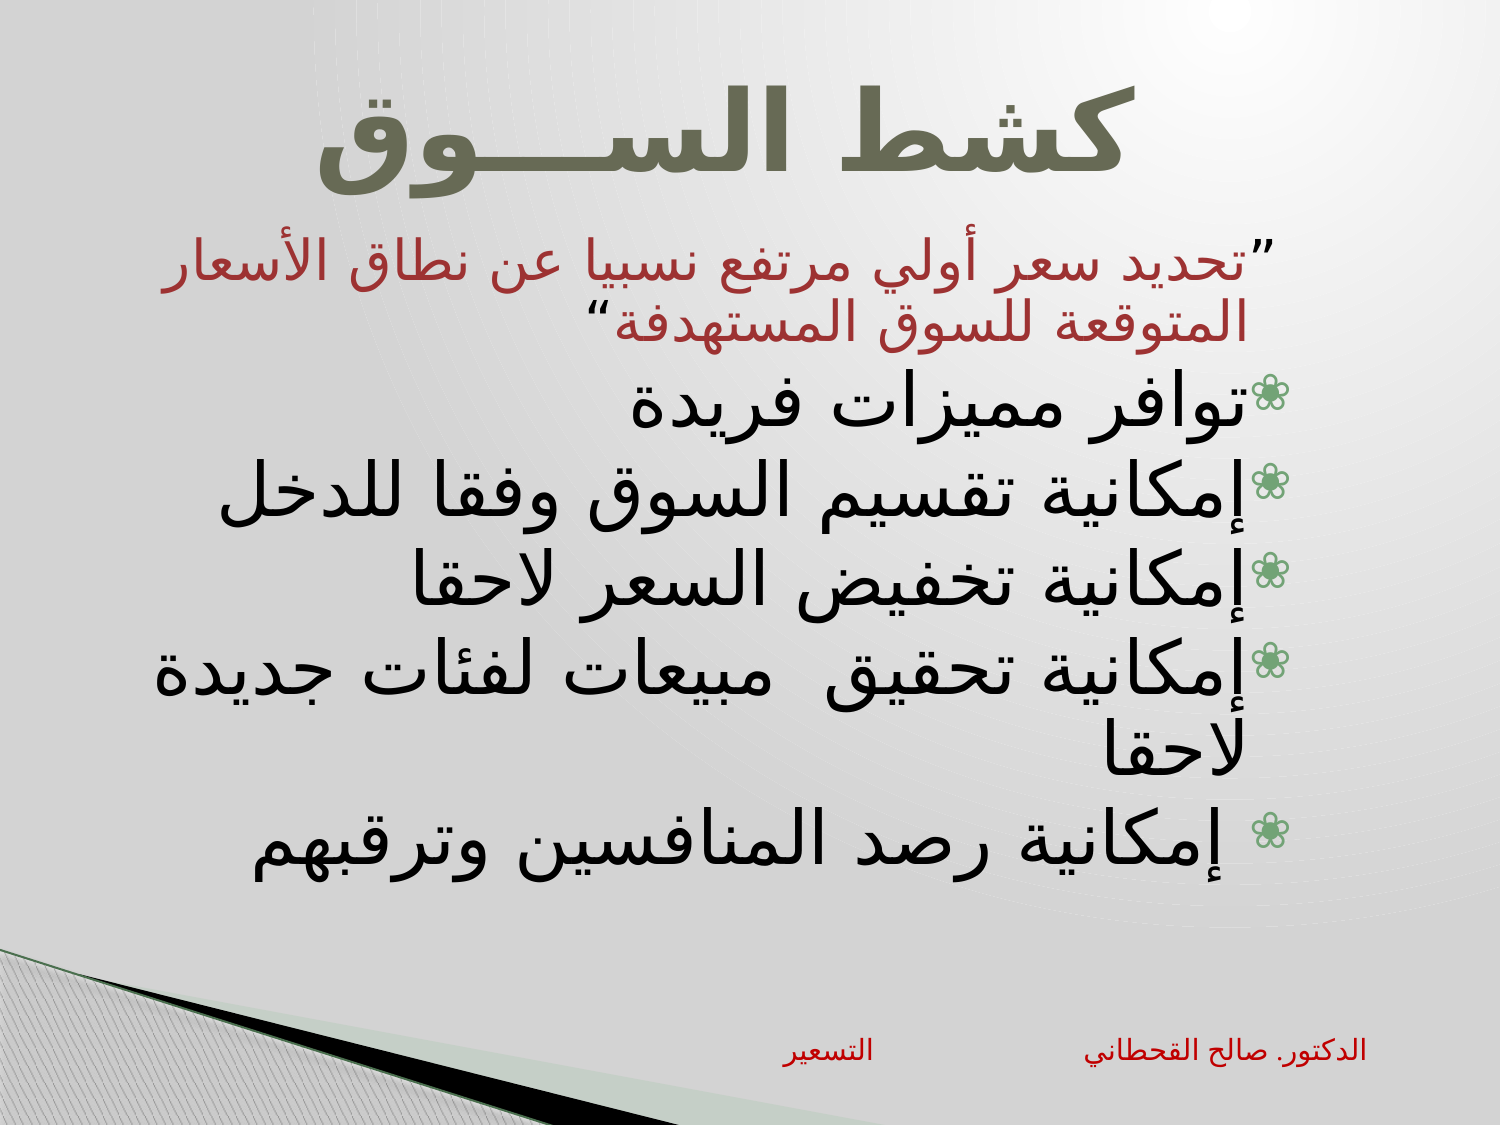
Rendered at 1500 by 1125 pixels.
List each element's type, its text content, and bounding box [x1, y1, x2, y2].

footer التسعير الدكتور. صالح القحطاني [585, 1042, 1383, 1103]
title كشط الســـوق [83, 37, 1367, 216]
list ”تحديد سعر أولي مرتفع نسبيا عن نطاق الأسعار المتوقعة للسوق المستهدفة“ توافر مميزات فريدة إمكانية تقسيم السوق وفقا للدخل إمكانية تخفيض السعر لاحقا إمكانية تحقيق مبيعات لفئات جديدة لاحقا إمكانية رصد المنافسين وترقبهم [112, 224, 1325, 988]
